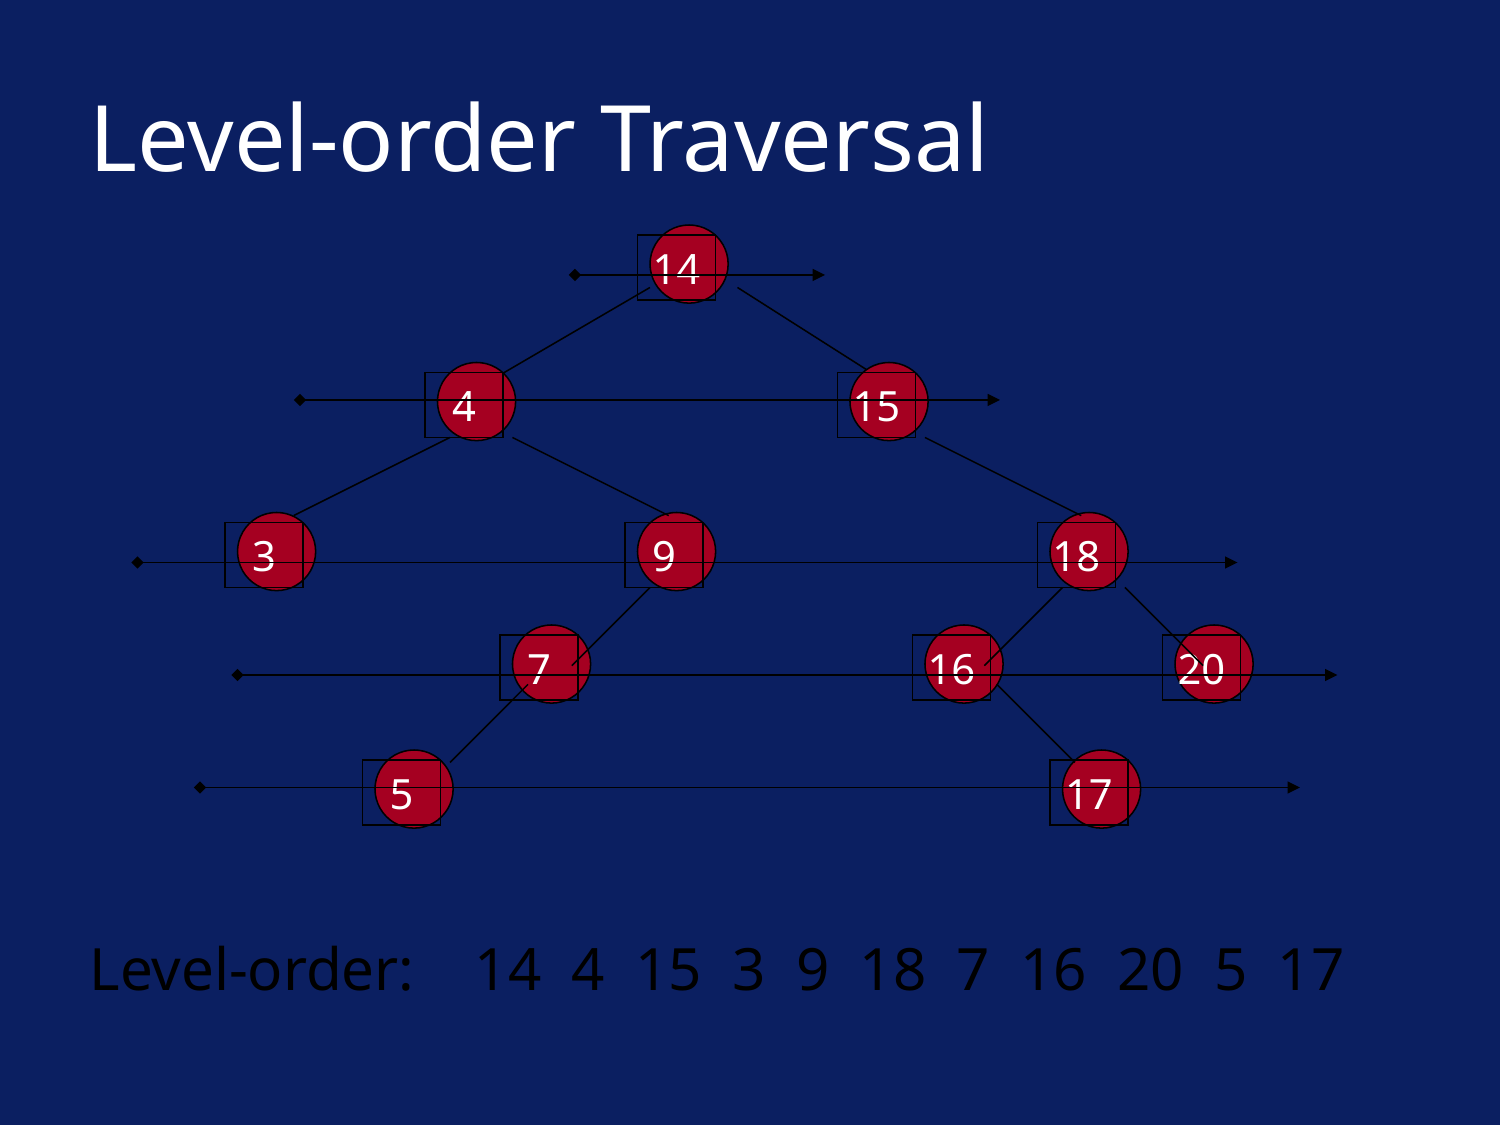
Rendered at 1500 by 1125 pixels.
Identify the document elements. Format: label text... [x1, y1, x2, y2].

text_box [224, 362, 716, 561]
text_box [224, 796, 716, 839]
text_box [837, 796, 1254, 839]
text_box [737, 287, 876, 376]
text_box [637, 284, 729, 314]
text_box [837, 362, 1254, 674]
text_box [837, 684, 1254, 786]
title Level-order Traversal [74, 59, 1425, 210]
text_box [637, 224, 729, 274]
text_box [499, 287, 651, 360]
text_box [224, 571, 716, 786]
text_box Level-order: 14 4 15 3 9 18 7 16 20 5 17 [74, 924, 1425, 1038]
